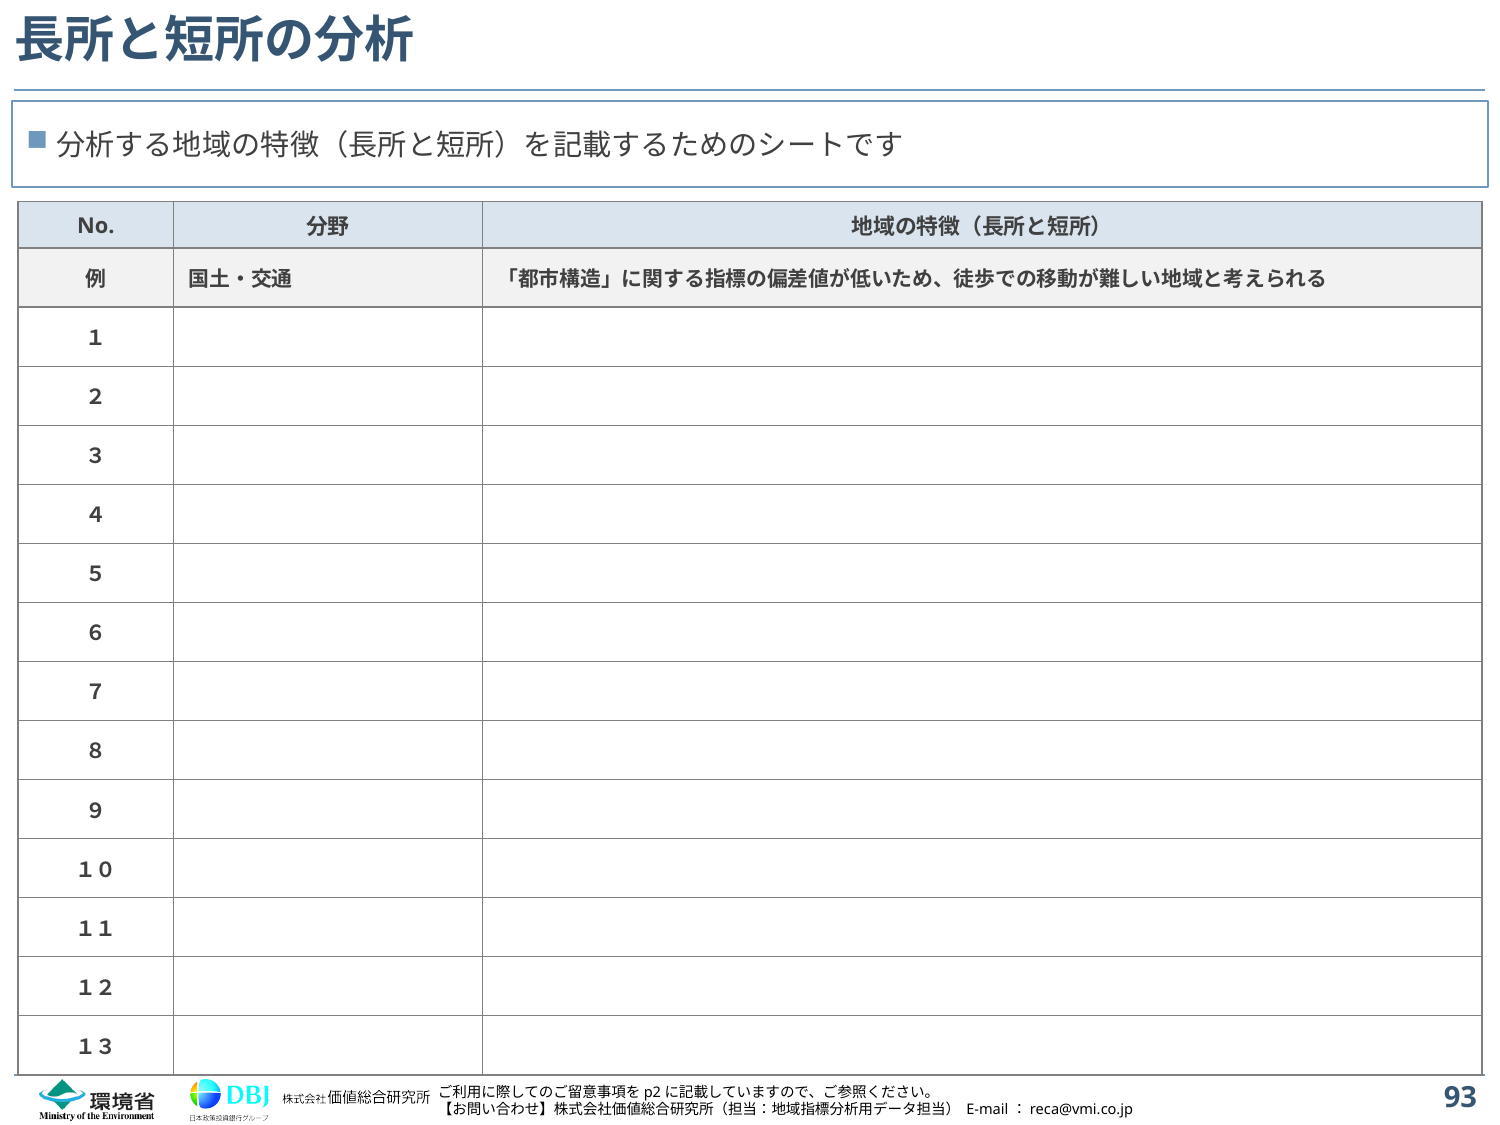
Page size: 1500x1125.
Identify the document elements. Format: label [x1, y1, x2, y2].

table_cell [174, 544, 482, 602]
table_cell [483, 957, 1481, 1015]
table_cell [19, 1016, 173, 1074]
table_cell [483, 544, 1481, 602]
table_cell [483, 249, 1481, 306]
table_cell [19, 898, 173, 956]
table_cell [174, 603, 482, 661]
table_cell [19, 485, 173, 543]
text_box [0, 0, 1500, 86]
table_cell [174, 898, 482, 956]
table_cell [174, 367, 482, 425]
text_box [11, 100, 1489, 187]
table_cell [19, 662, 173, 720]
table_cell [483, 308, 1481, 366]
table_cell [174, 308, 482, 366]
table_cell [483, 367, 1481, 425]
table_cell [483, 839, 1481, 897]
table_cell [174, 839, 482, 897]
table_cell [19, 249, 173, 306]
table_cell [483, 603, 1481, 661]
table_cell [483, 426, 1481, 484]
table_cell [19, 308, 173, 366]
table_cell [19, 721, 173, 779]
picture [36, 1079, 157, 1124]
table_cell [483, 721, 1481, 779]
table_cell [19, 957, 173, 1015]
table_header [174, 202, 482, 247]
table_cell [174, 780, 482, 838]
table_cell [483, 780, 1481, 838]
table_cell [174, 721, 482, 779]
table_cell [19, 780, 173, 838]
picture [186, 1076, 434, 1125]
table_cell [19, 367, 173, 425]
table_header [483, 202, 1481, 247]
table_cell [174, 426, 482, 484]
table_cell [483, 898, 1481, 956]
table_cell [174, 662, 482, 720]
table_cell [19, 544, 173, 602]
table_cell [19, 603, 173, 661]
table_cell [483, 1016, 1481, 1074]
table_cell [174, 1016, 482, 1074]
table_cell [483, 485, 1481, 543]
slide_number [1427, 1070, 1493, 1112]
table_cell [174, 957, 482, 1015]
table_cell [19, 839, 173, 897]
table_header [19, 202, 173, 247]
table_cell [483, 662, 1481, 720]
table_cell [174, 485, 482, 543]
table_cell [19, 426, 173, 484]
table_cell [174, 249, 482, 306]
